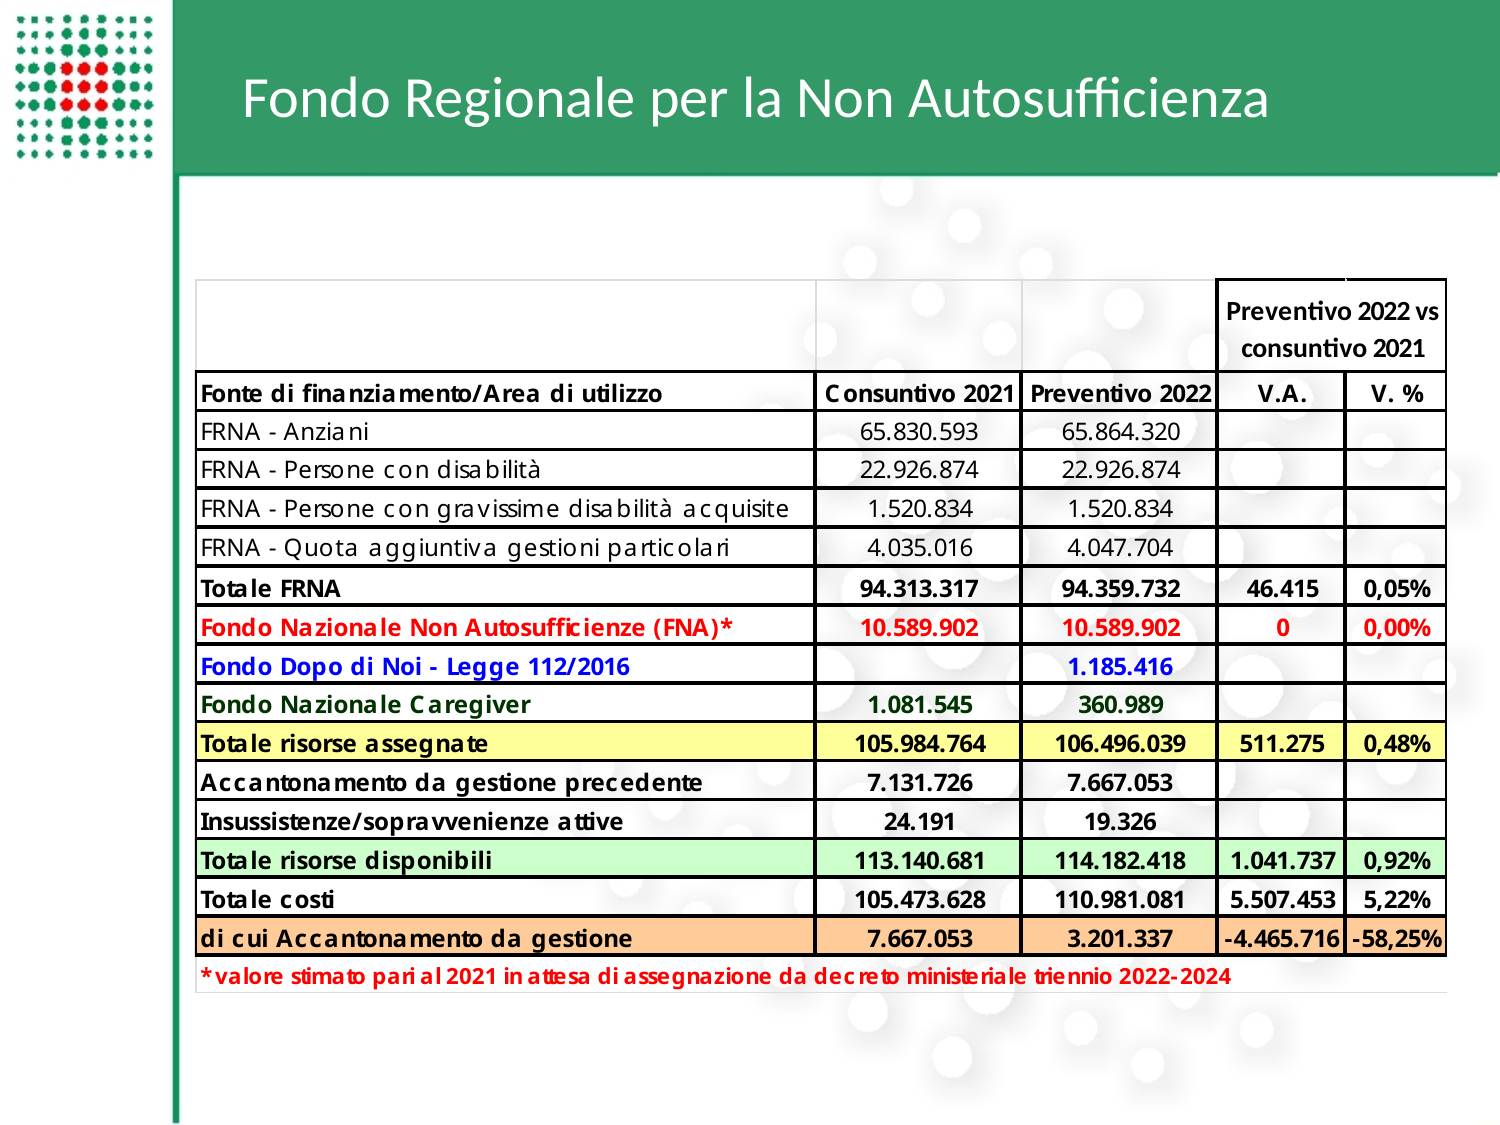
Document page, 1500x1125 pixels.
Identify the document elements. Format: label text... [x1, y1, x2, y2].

title Fondo Regionale per la Non Autosufficienza [81, 5, 1432, 183]
picture [0, 0, 1500, 1125]
